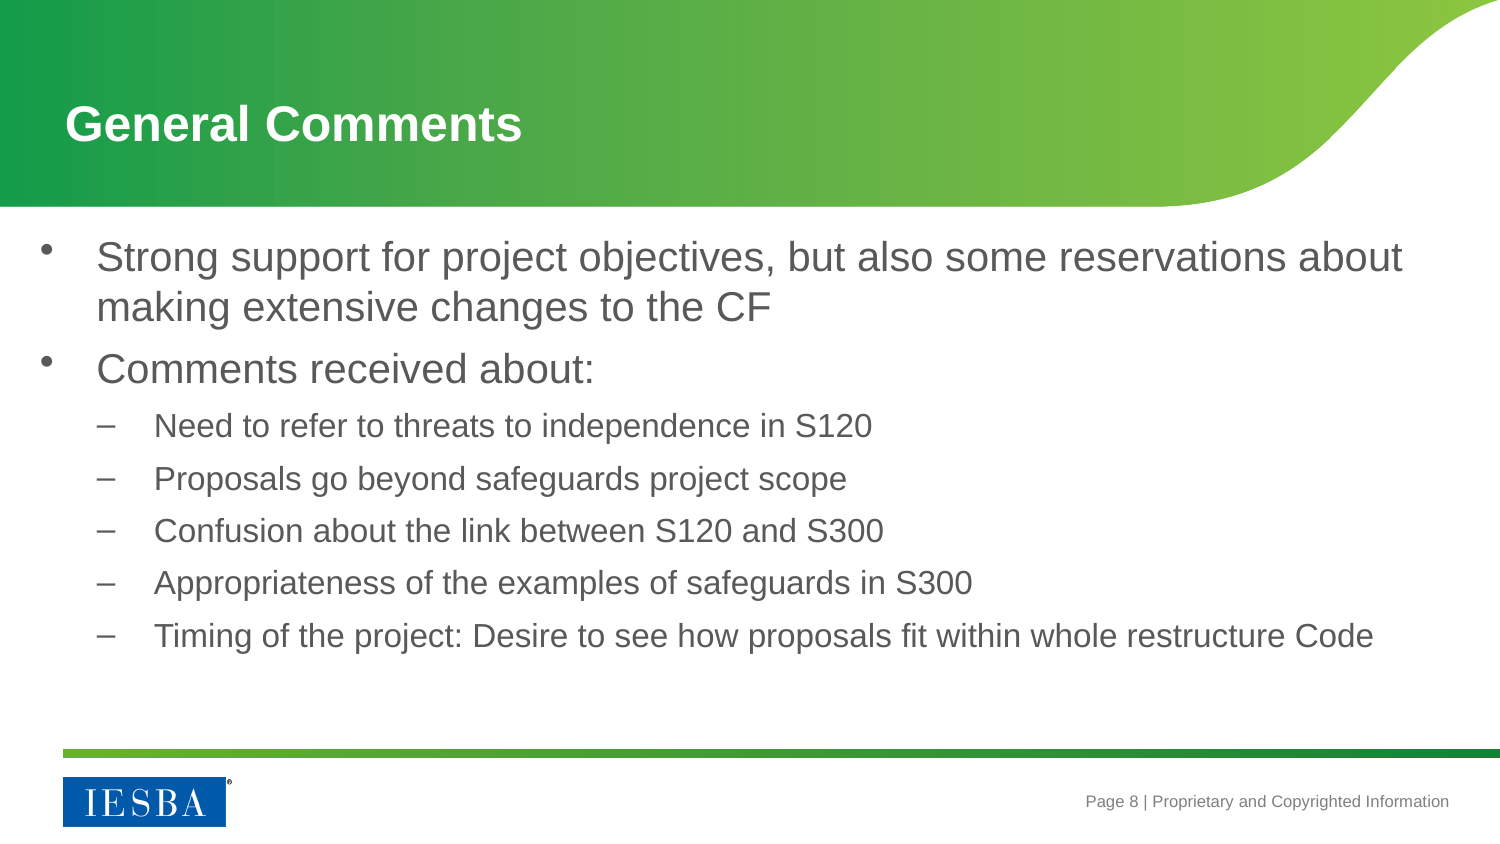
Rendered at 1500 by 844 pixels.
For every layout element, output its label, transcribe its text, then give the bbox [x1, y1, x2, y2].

text_box Strong support for project objectives, but also some reservations about making extensive changes to the CF Comments received about: Need to refer to threats to independence in S120 Proposals go beyond safeguards project scope Confusion about the link between S120 and S300 Appropriateness of the examples of safeguards in S300 Timing of the project: Desire to see how proposals fit within whole restructure Code [24, 221, 1500, 747]
text_box General Comments [50, 84, 1350, 150]
picture [0, 0, 1500, 207]
picture [63, 777, 232, 827]
